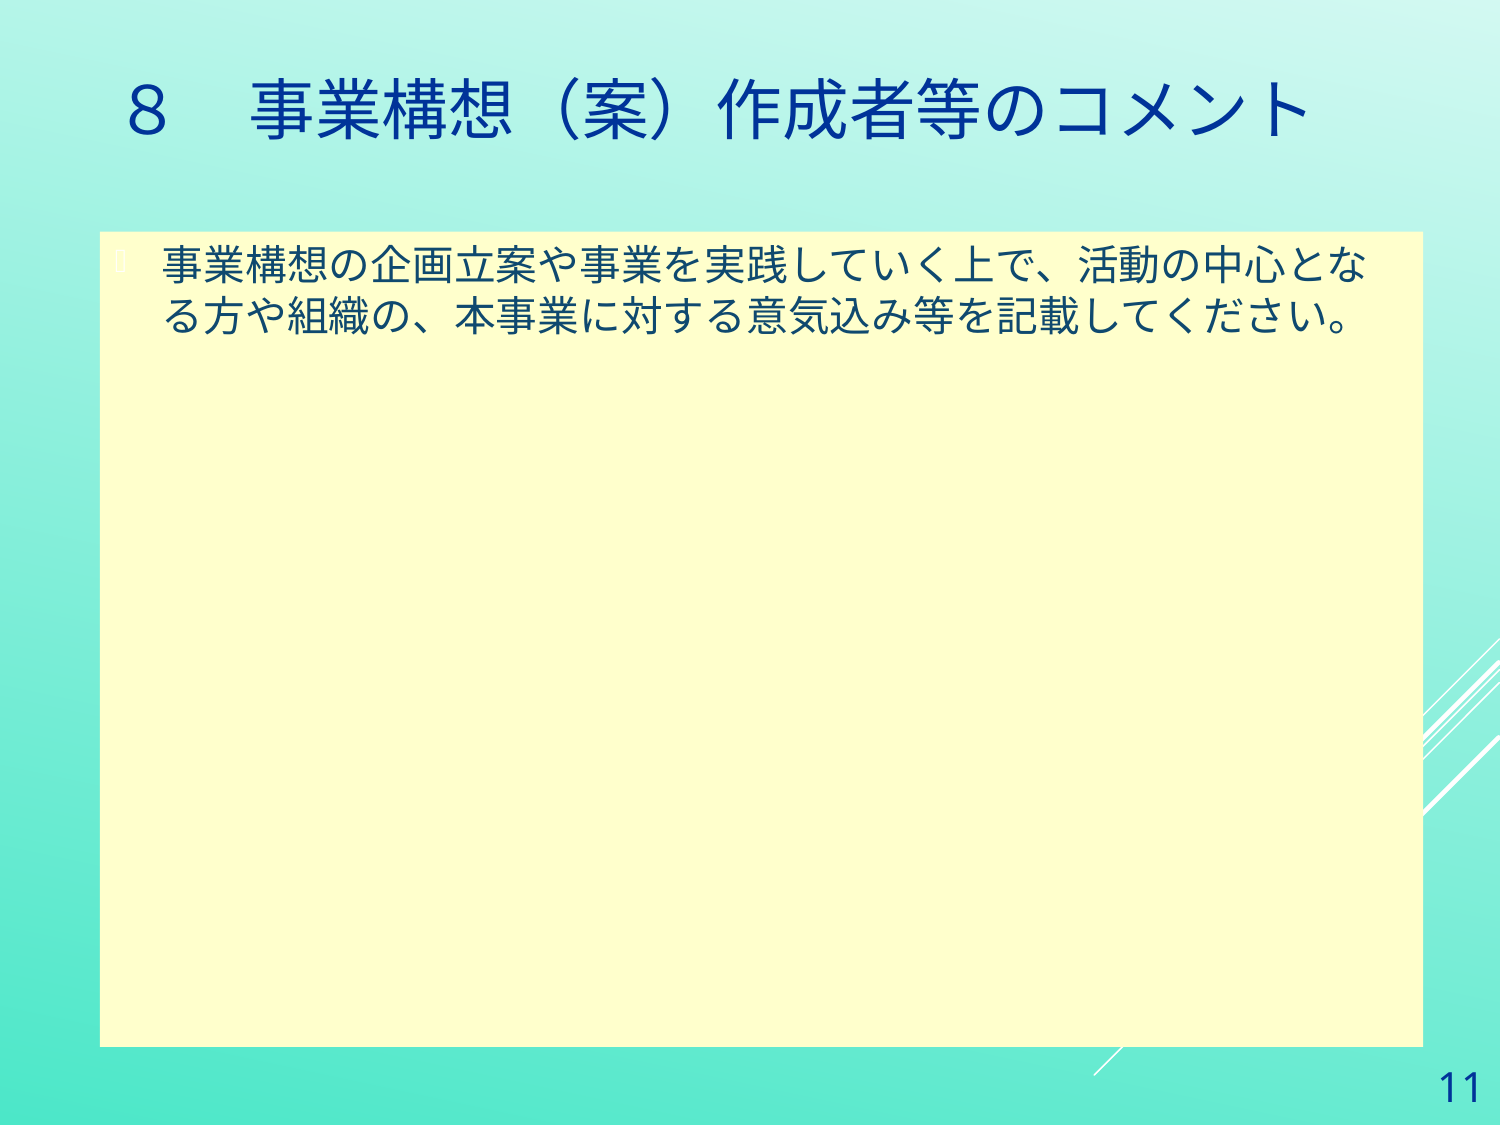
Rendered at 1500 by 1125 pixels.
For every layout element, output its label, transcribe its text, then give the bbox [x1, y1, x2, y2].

title ８ 事業構想（案）作成者等のコメント [99, 54, 1355, 161]
slide_number 10 [1415, 1065, 1500, 1125]
list 事業構想の企画立案や事業を実践していく上で、活動の中心となる方や組織の、本事業に対する意気込み等を記載してください。 [99, 231, 1424, 1047]
